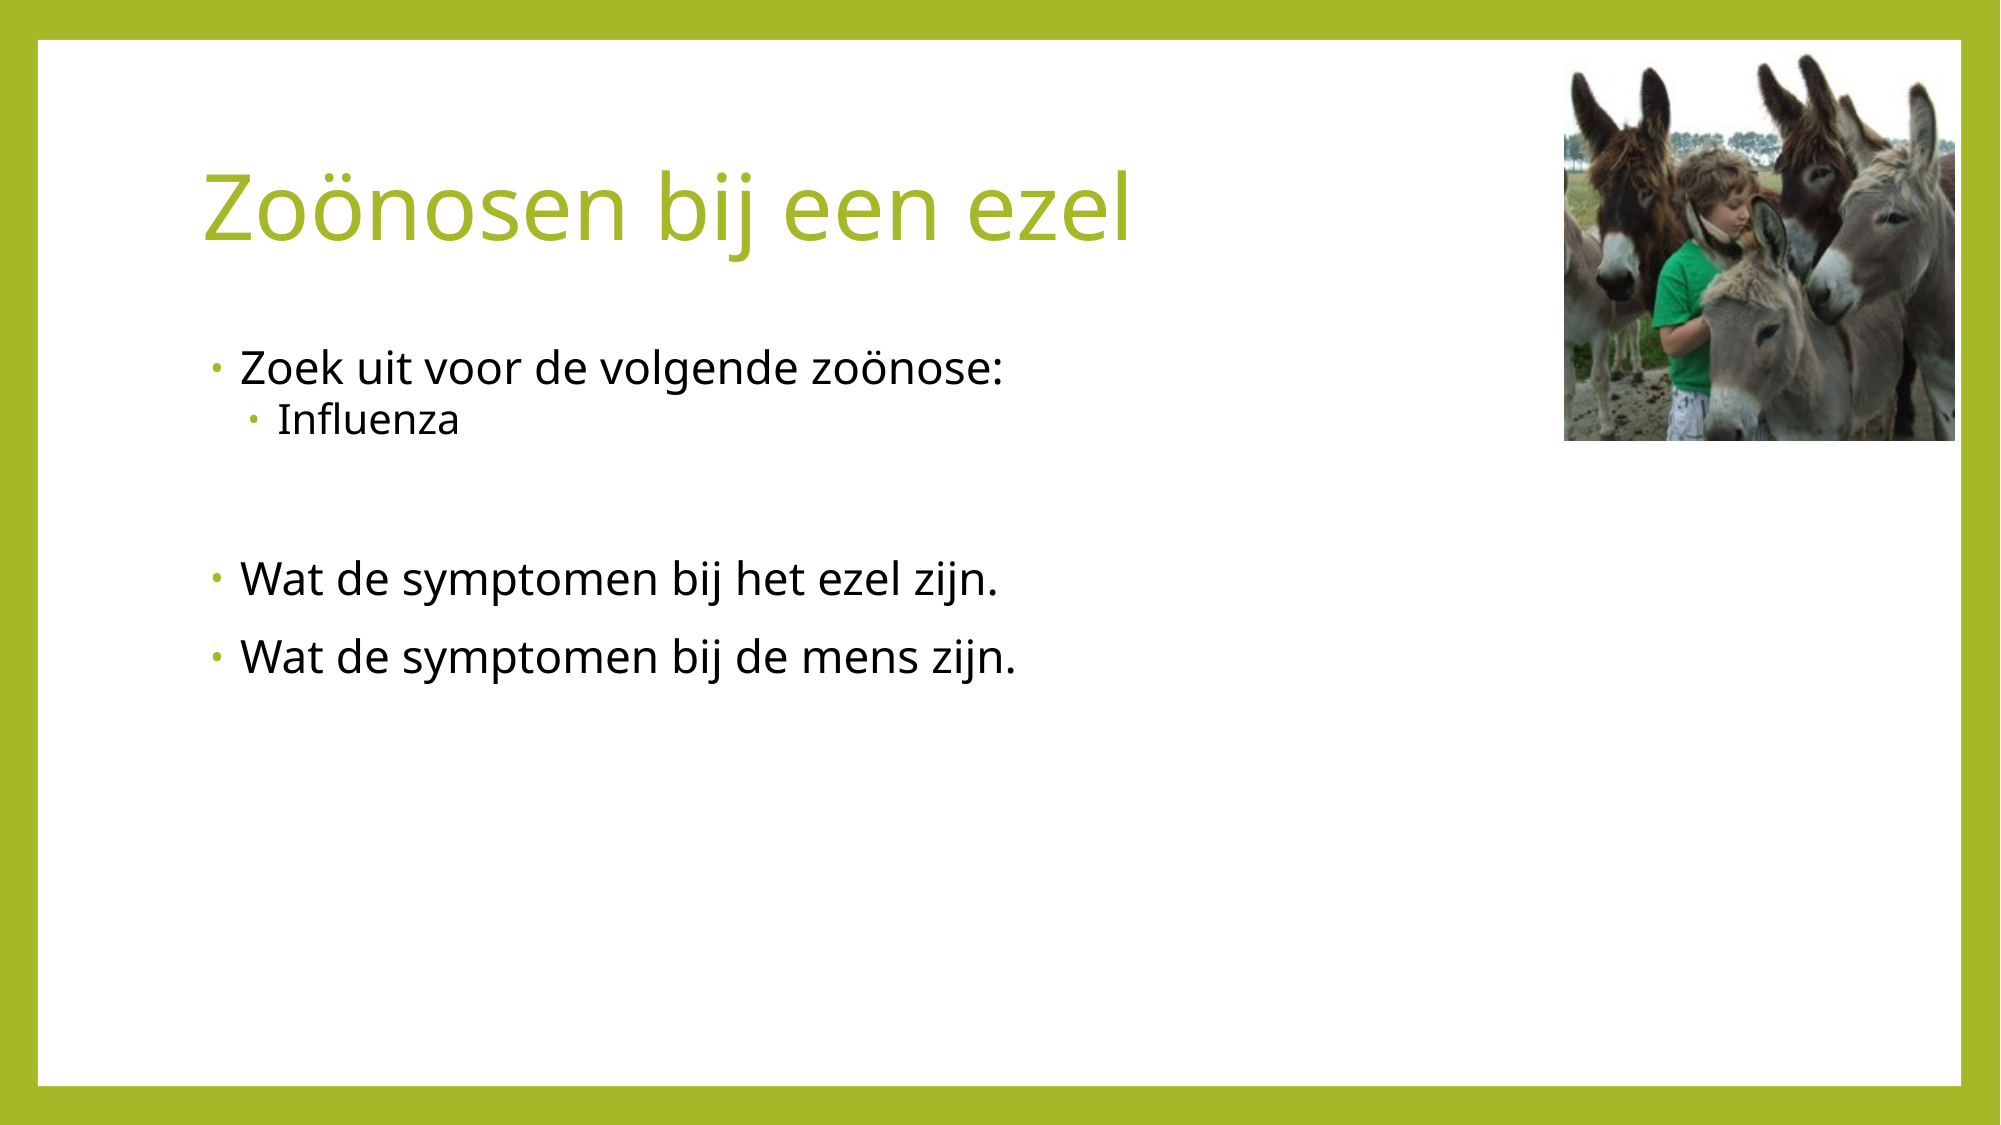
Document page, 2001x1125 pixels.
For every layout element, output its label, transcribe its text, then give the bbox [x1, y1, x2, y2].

title Zoönosen bij een ezel [187, 99, 1557, 323]
picture [1563, 50, 1955, 442]
list Zoek uit voor de volgende zoönose: Influenza Wat de symptomen bij het ezel zijn. Wat de symptomen bij de mens zijn. [187, 337, 1808, 1000]
